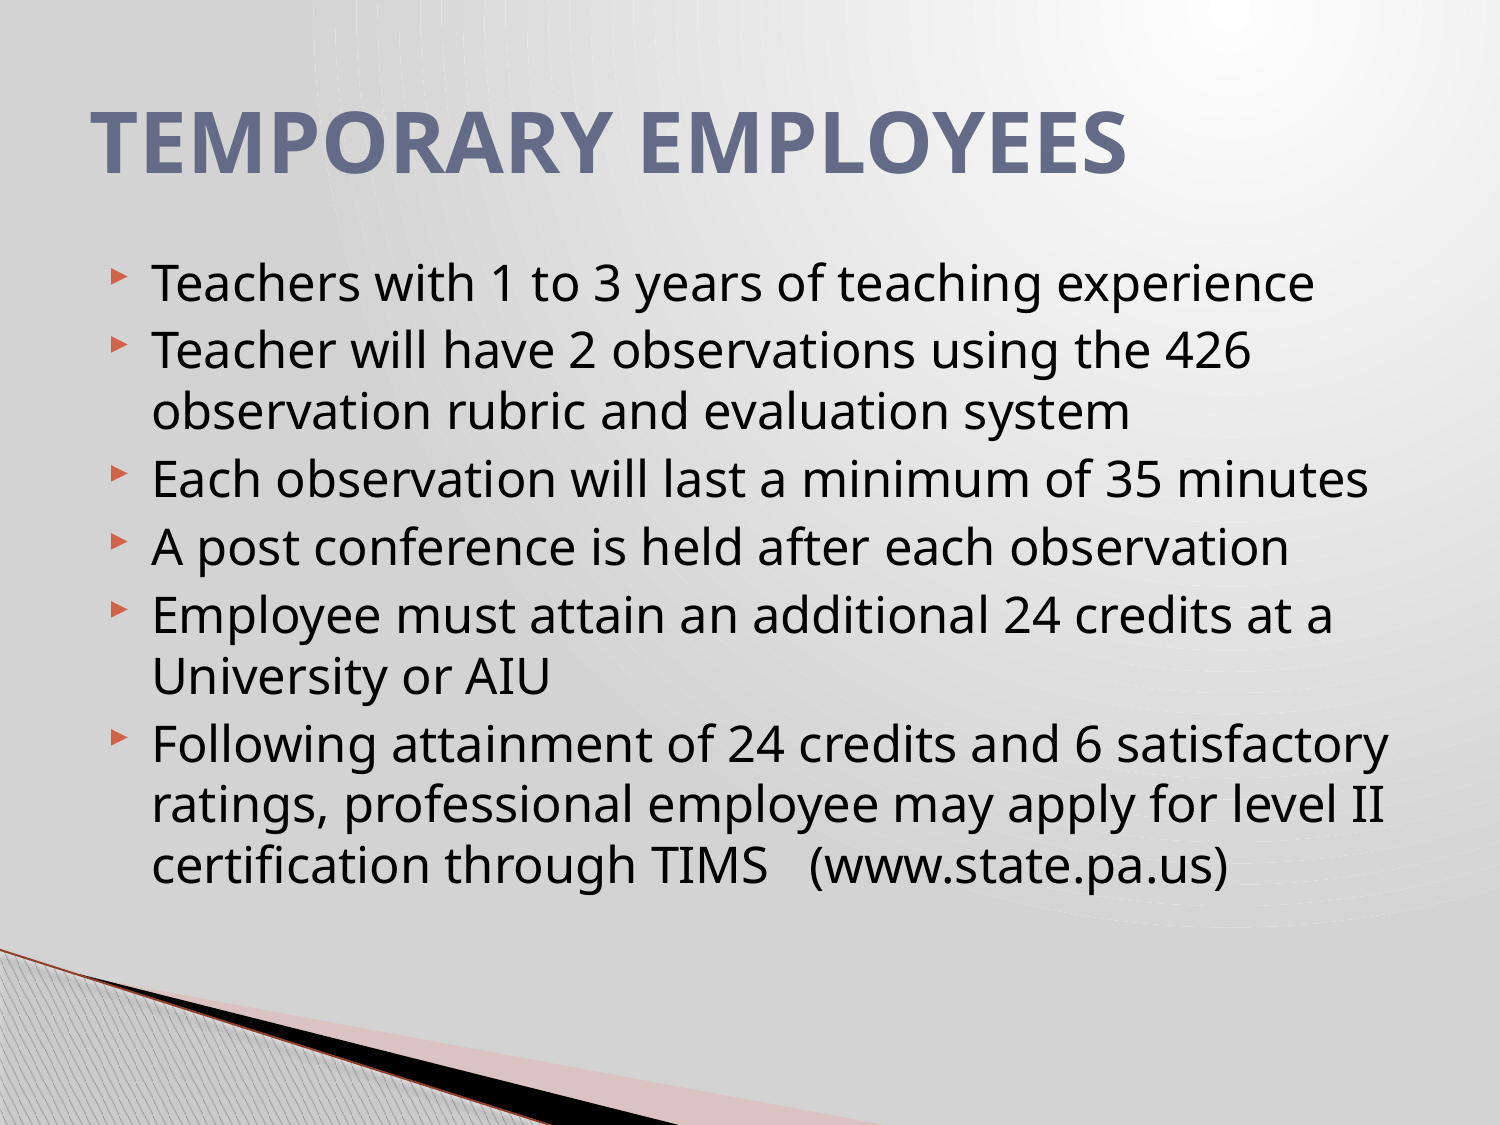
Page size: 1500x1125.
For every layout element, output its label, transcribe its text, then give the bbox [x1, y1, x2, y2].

title TEMPORARY EMPLOYEES [75, 45, 1425, 233]
list Teachers with 1 to 3 years of teaching experience Teacher will have 2 observations using the 426 observation rubric and evaluation system Each observation will last a minimum of 35 minutes A post conference is held after each observation Employee must attain an additional 24 credits at a University or AIU Following attainment of 24 credits and 6 satisfactory ratings, professional employee may apply for level II certification through TIMS (www.state.pa.us) [75, 243, 1425, 986]
